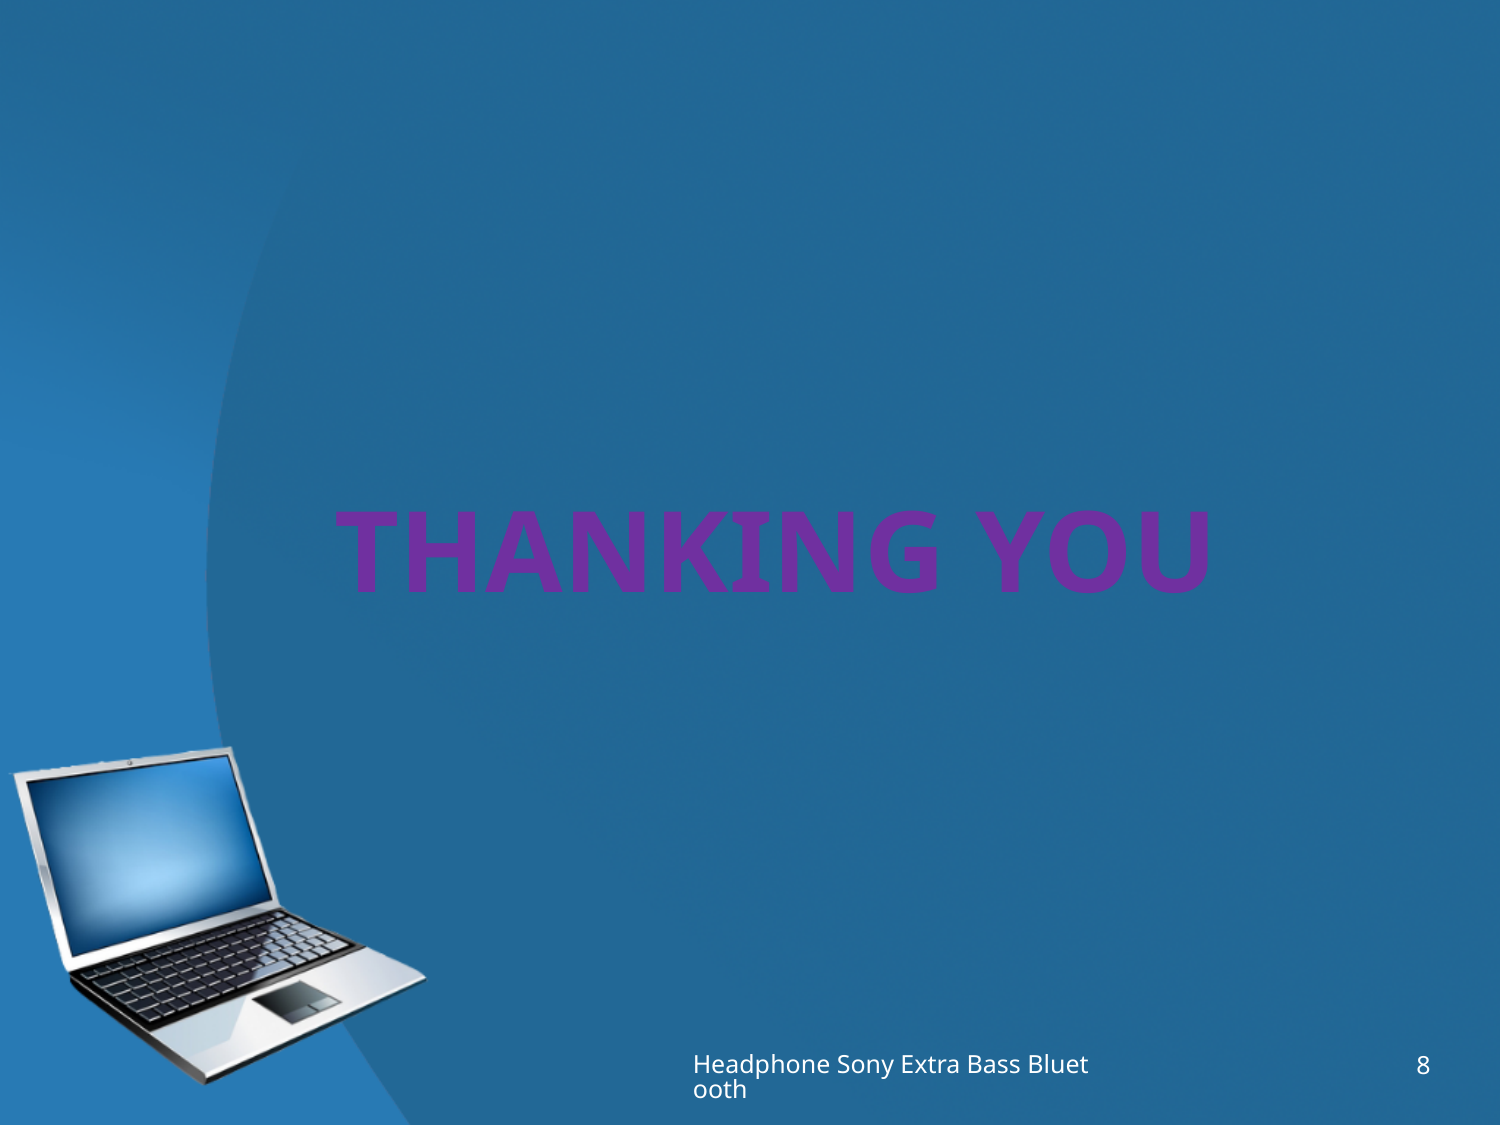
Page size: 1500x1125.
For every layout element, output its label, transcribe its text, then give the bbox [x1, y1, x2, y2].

text_box Thanking You [280, 472, 1272, 623]
picture [0, 0, 1500, 1125]
footer Headphone Sony Extra Bass Bluetooth [677, 1035, 1111, 1096]
slide_number 8 [1157, 1036, 1446, 1097]
